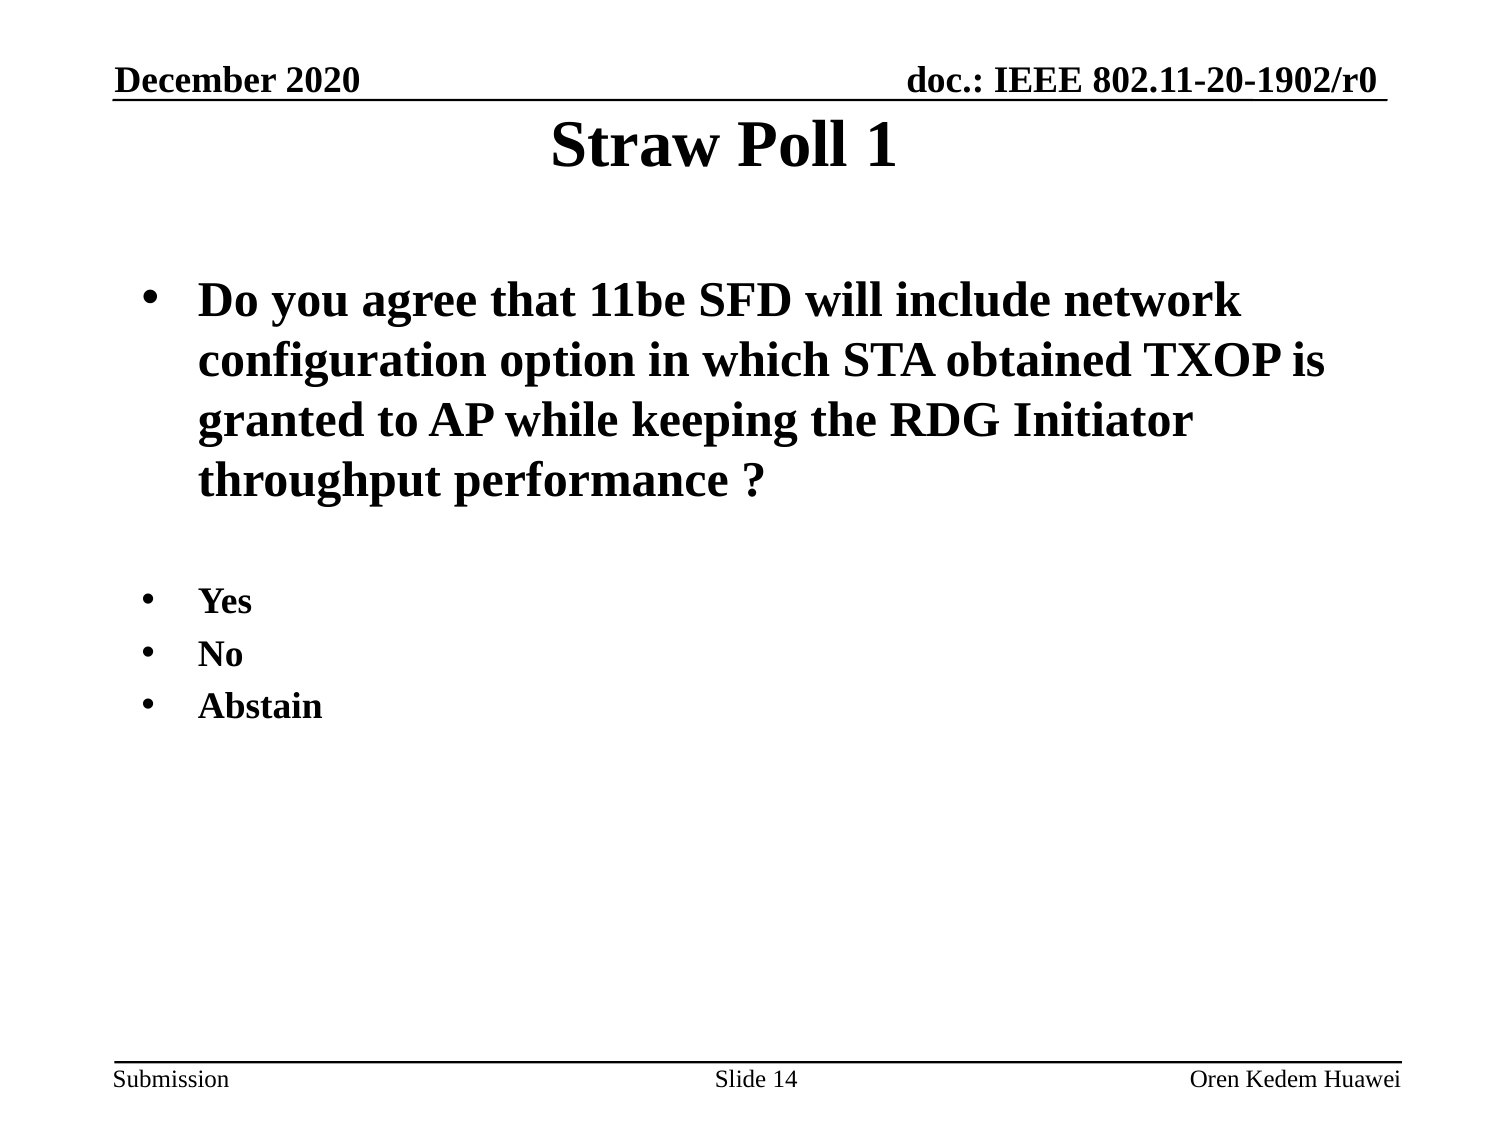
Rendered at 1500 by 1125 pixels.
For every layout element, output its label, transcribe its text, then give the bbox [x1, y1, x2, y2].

list Do you agree that 11be SFD will include network configuration option in which STA obtained TXOP is granted to AP while keeping the RDG Initiator throughput performance ? Yes No Abstain [126, 179, 1402, 855]
slide_number Slide 14 [712, 1061, 800, 1093]
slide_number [114, 54, 368, 101]
text_box [912, 363, 954, 461]
footer Oren Kedem Huawei [1186, 1061, 1402, 1093]
title Straw Poll 1 [95, 95, 1371, 185]
